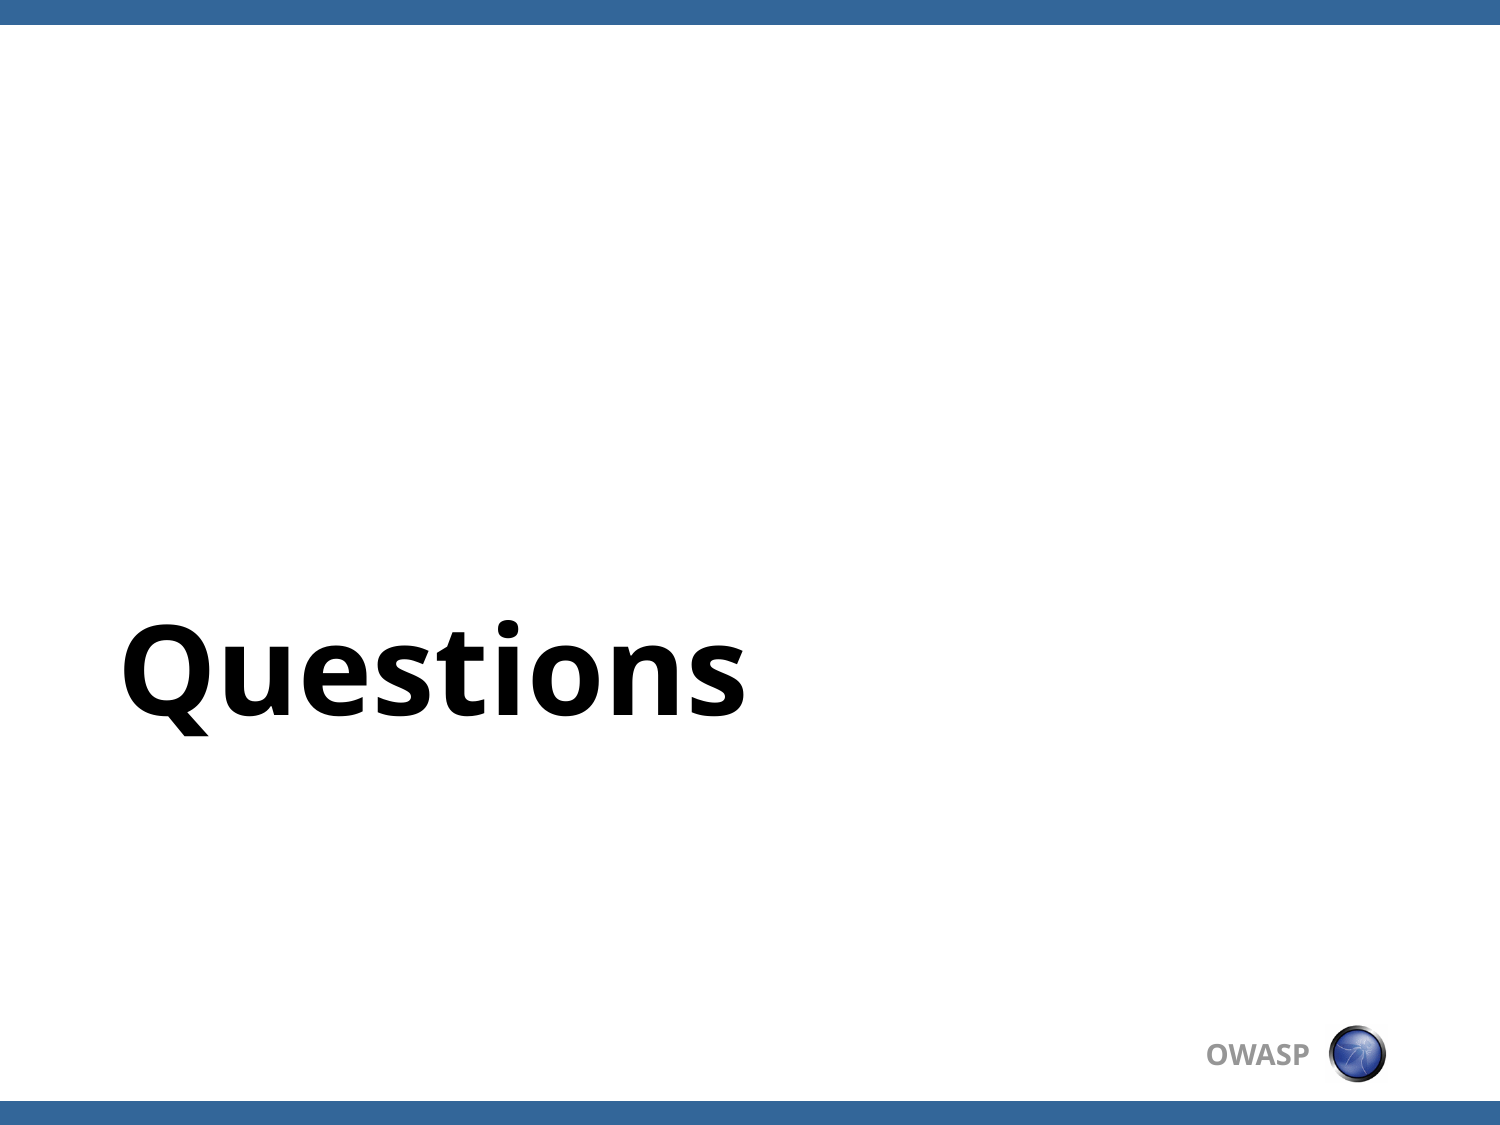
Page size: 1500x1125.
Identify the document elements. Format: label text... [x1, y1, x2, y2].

picture [1325, 1024, 1388, 1083]
title Questions [102, 280, 1397, 749]
